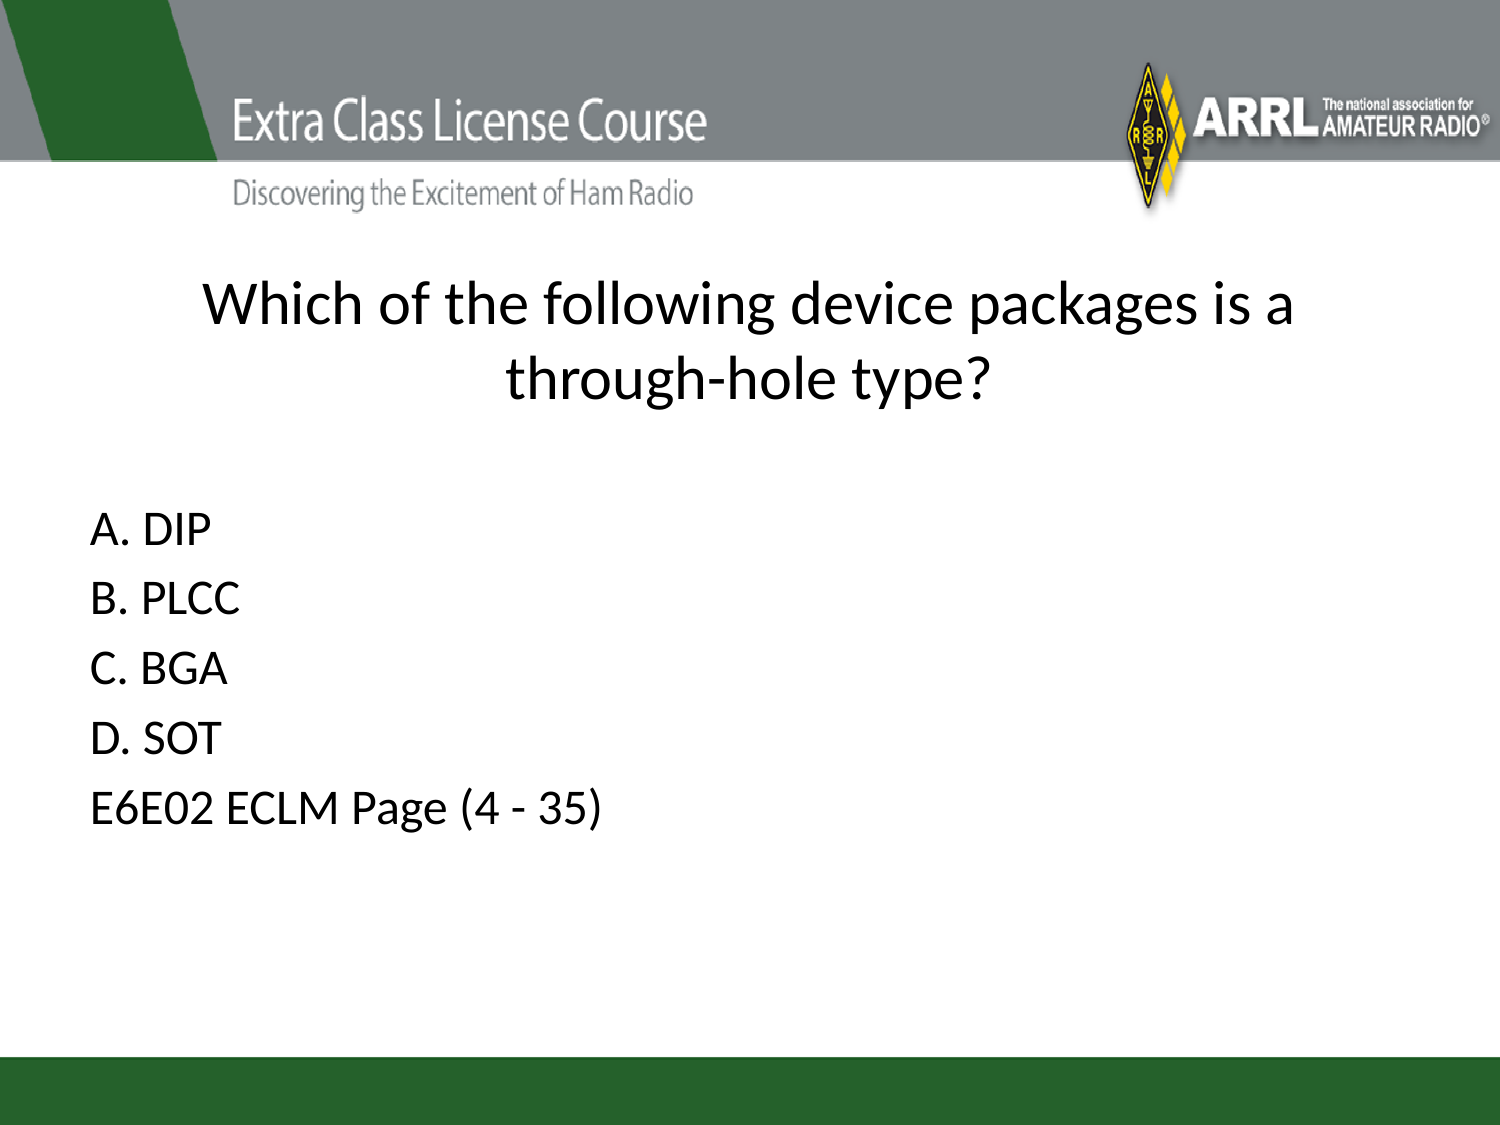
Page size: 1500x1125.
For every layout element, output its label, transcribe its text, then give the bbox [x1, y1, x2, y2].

list A. DIP B. PLCC C. BGA D. SOT E6E02 ECLM Page (4 - 35) [75, 487, 1425, 1005]
picture [0, 0, 1500, 1125]
title Which of the following device packages is a through-hole type? [75, 254, 1425, 435]
